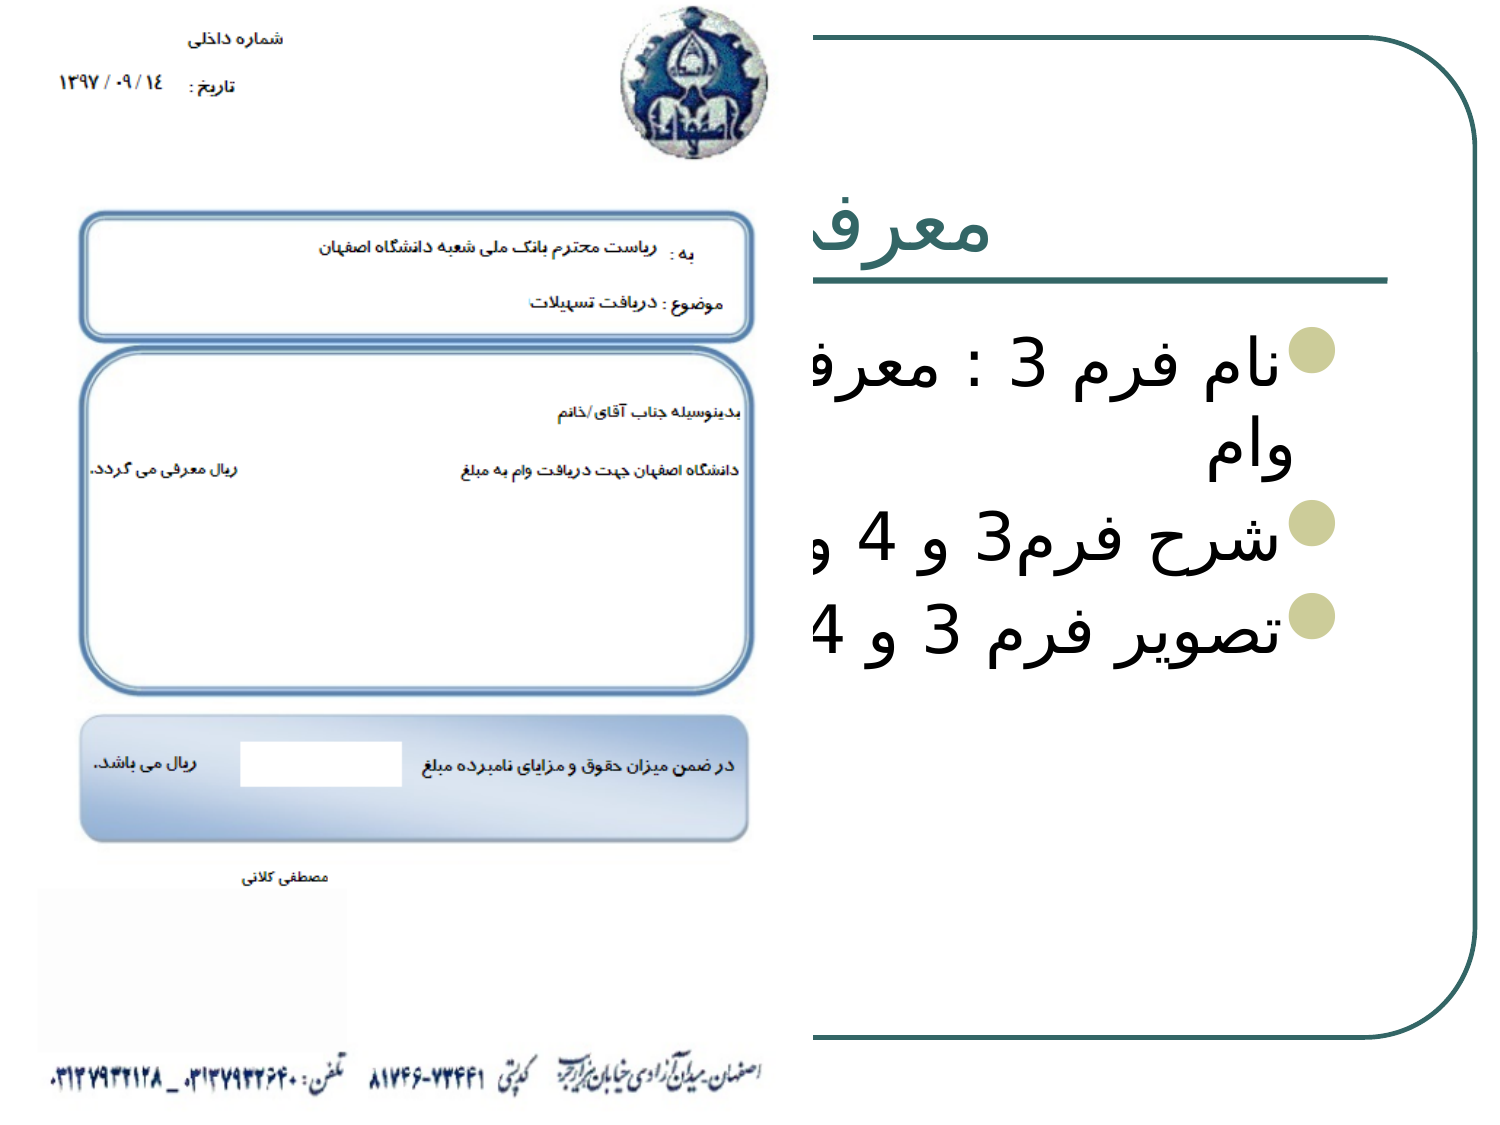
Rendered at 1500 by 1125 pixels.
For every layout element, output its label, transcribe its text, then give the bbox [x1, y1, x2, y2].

title معرفي فرم‌ها [819, 87, 1450, 275]
picture [6, 0, 814, 1125]
list نام فرم 3 : معرفي به بانک جهت دريافت وام شرح فرم3 و 4 و ... تصوير فرم 3 و 4 و ... [819, 312, 1388, 975]
